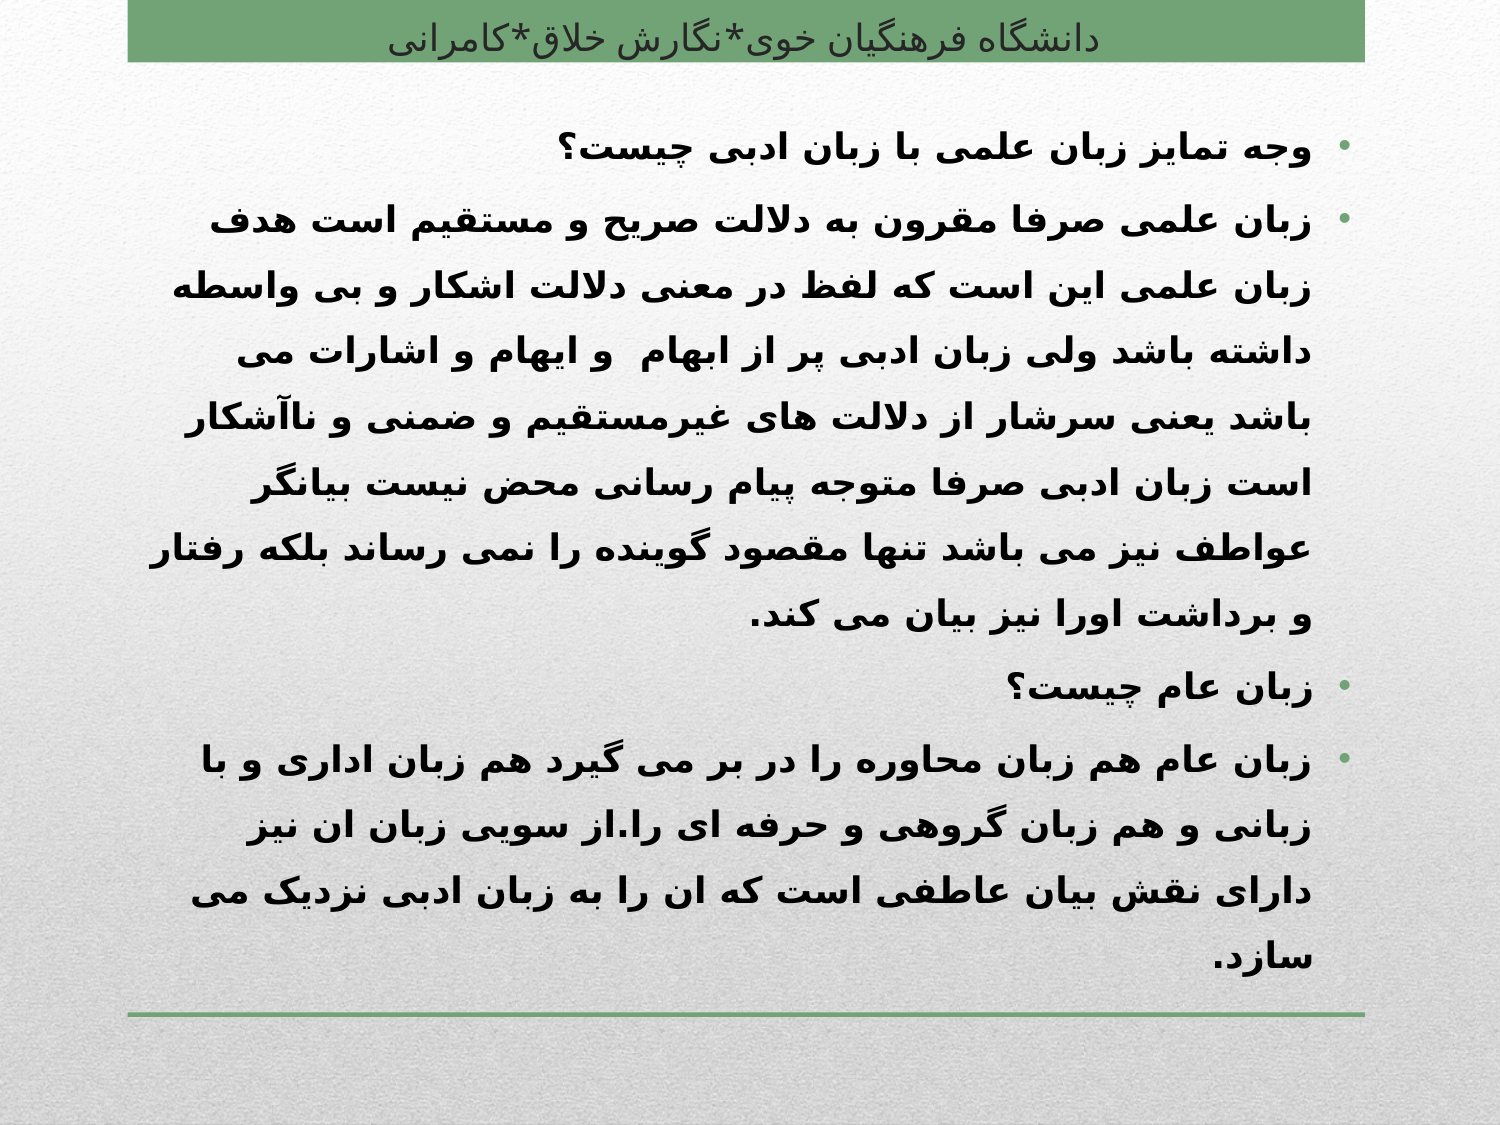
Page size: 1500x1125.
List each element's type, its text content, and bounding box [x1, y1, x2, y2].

list وجه تمایز زبان علمی با زبان ادبی چیست؟ زبان علمی صرفا مقرون به دلالت صریح و مستقیم است هدف زبان علمی این است که لفظ در معنی دلالت اشکار و بی واسطه داشته باشد ولی زبان ادبی پر از ابهام و ایهام و اشارات می باشد یعنی سرشار از دلالت های غیرمستقیم و ضمنی و ناآشکار است زبان ادبی صرفا متوجه پیام رسانی محض نیست بیانگر عواطف نیز می باشد تنها مقصود گوینده را نمی رساند بلکه رفتار و برداشت اورا نیز بیان می کند. زبان عام چیست؟ زبان عام هم زبان محاوره را در بر می گیرد هم زبان اداری و با زبانی و هم زبان گروهی و حرفه ای را.از سویی زبان ان نیز دارای نقش بیان عاطفی است که ان را به زبان ادبی نزدیک می سازد. [125, 90, 1363, 988]
title دانشگاه فرهنگیان خوی*نگارش خلاق*کامرانی [123, 0, 1365, 67]
